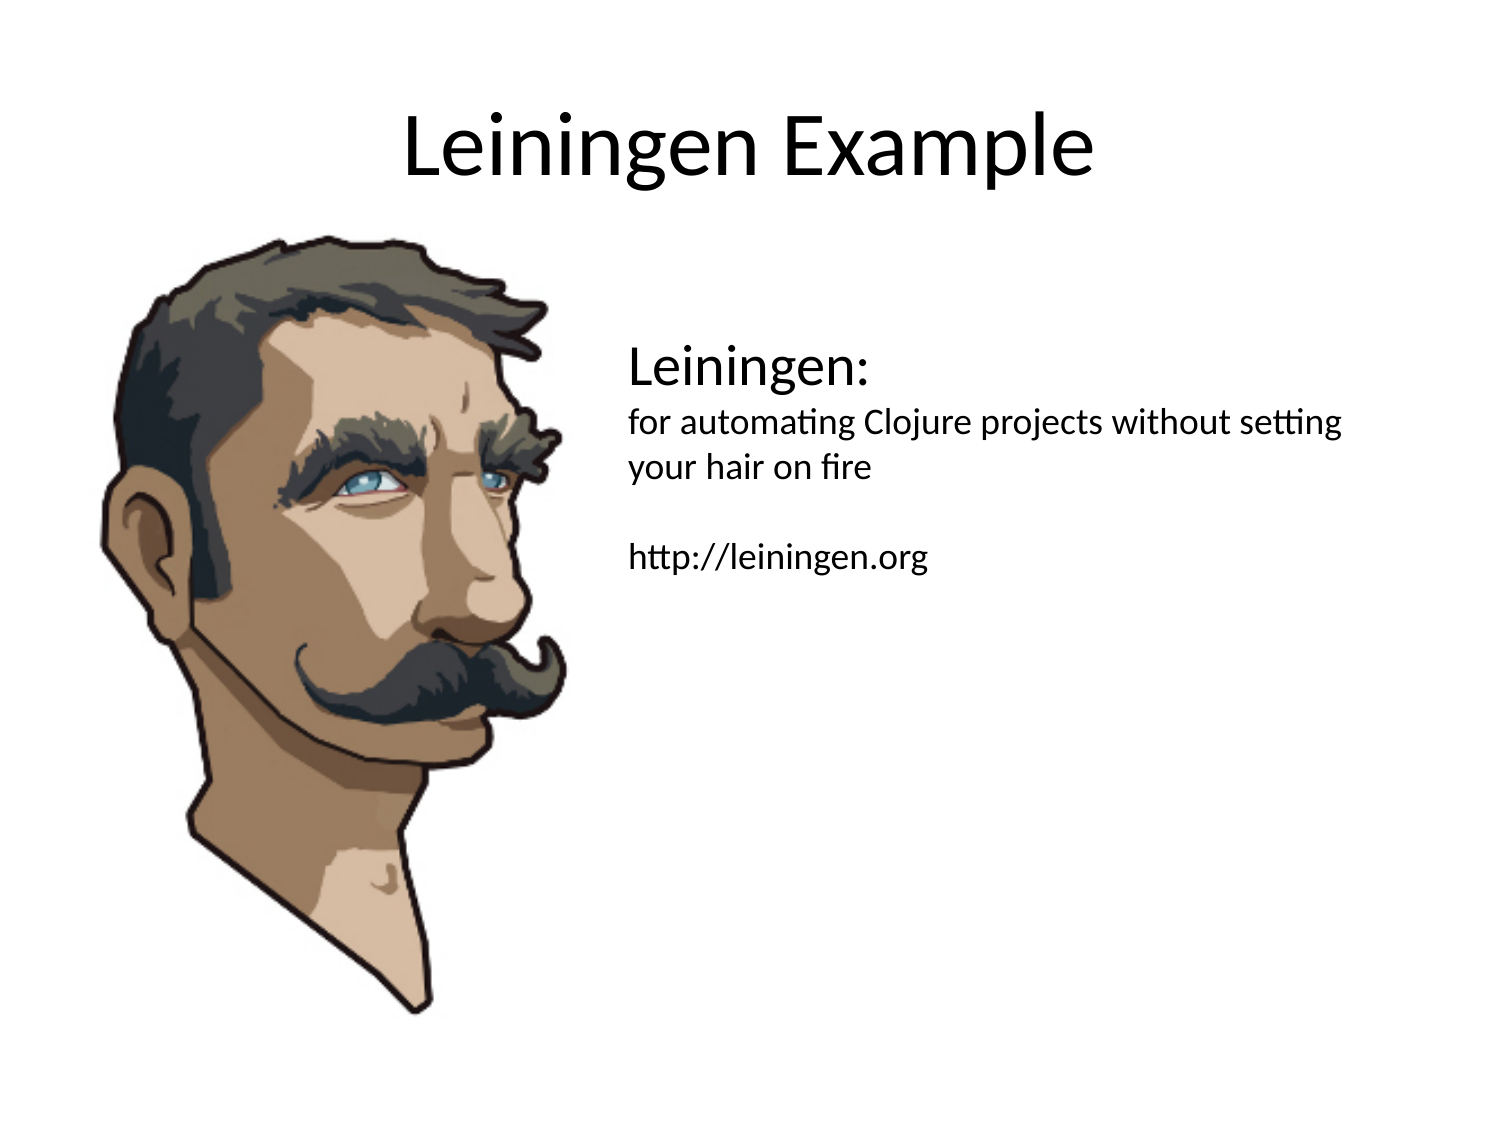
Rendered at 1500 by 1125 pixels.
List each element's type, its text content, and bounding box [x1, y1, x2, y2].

title Leiningen Example [75, 45, 1425, 233]
text_box Leiningen: for automating Clojure projects without setting your hair on fire http://leiningen.org [613, 320, 1367, 585]
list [87, 80, 576, 1035]
